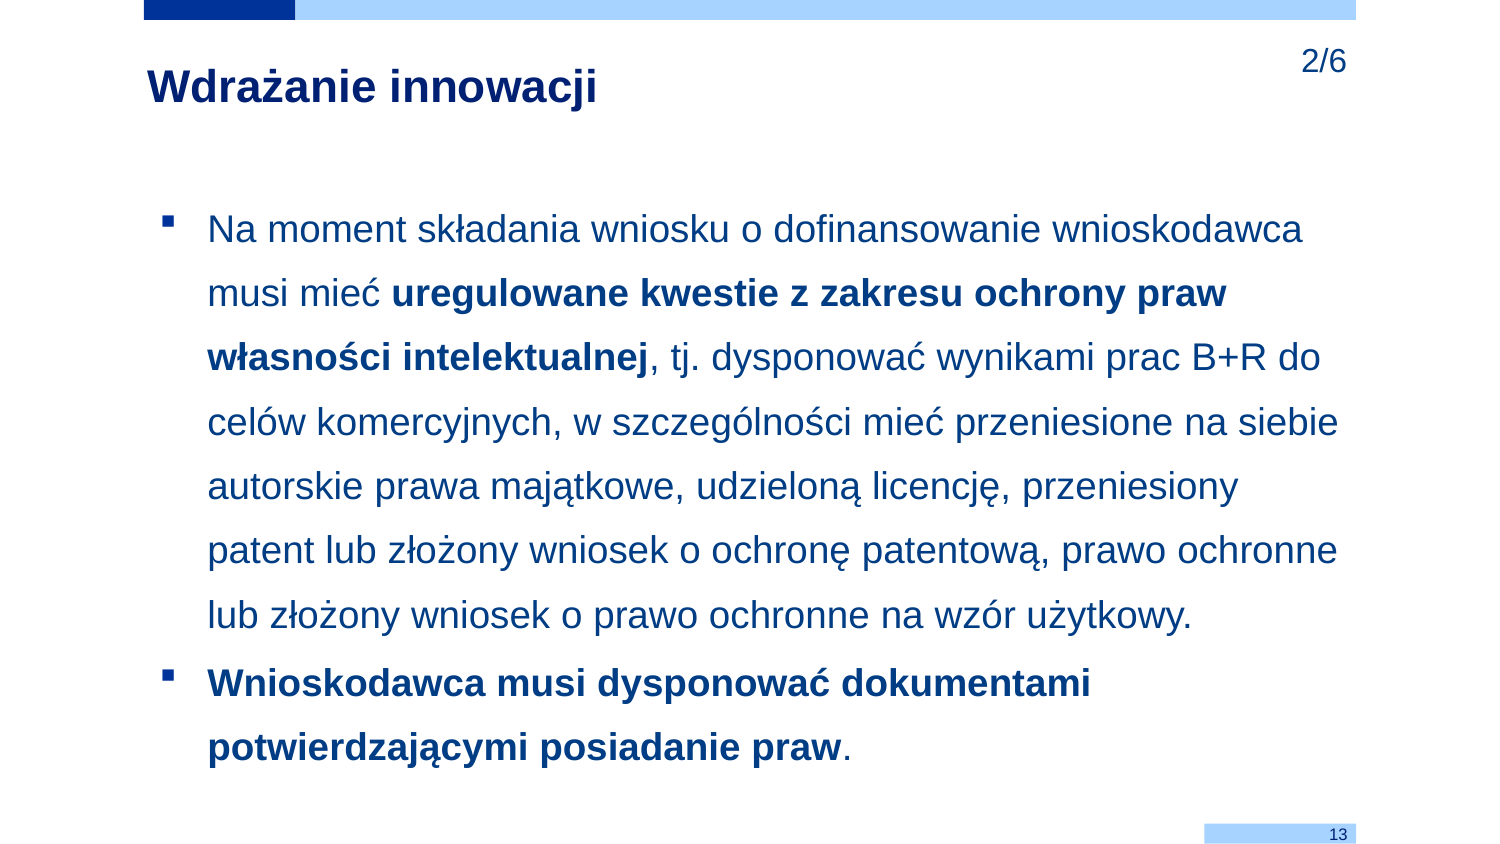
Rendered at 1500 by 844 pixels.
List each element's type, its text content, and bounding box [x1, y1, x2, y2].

text_box Wdrażanie innowacji [147, 60, 1020, 132]
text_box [168, 427, 842, 520]
list Na moment składania wniosku o dofinansowanie wnioskodawca musi mieć uregulowane kwestie z zakresu ochrony praw własności intelektualnej, tj. dysponować wynikami prac B+R do celów komercyjnych, w szczególności mieć przeniesione na siebie autorskie prawa majątkowe, udzieloną licencję, przeniesiony patent lub złożony wniosek o ochronę patentową, prawo ochronne lub złożony wniosek o prawo ochronne na wzór użytkowy. Wnioskodawca musi dysponować dokumentami potwierdzającymi posiadanie praw. [159, 185, 1341, 802]
text_box 13 [1196, 823, 1348, 844]
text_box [168, 533, 842, 623]
text_box 2/6 [1286, 32, 1410, 87]
